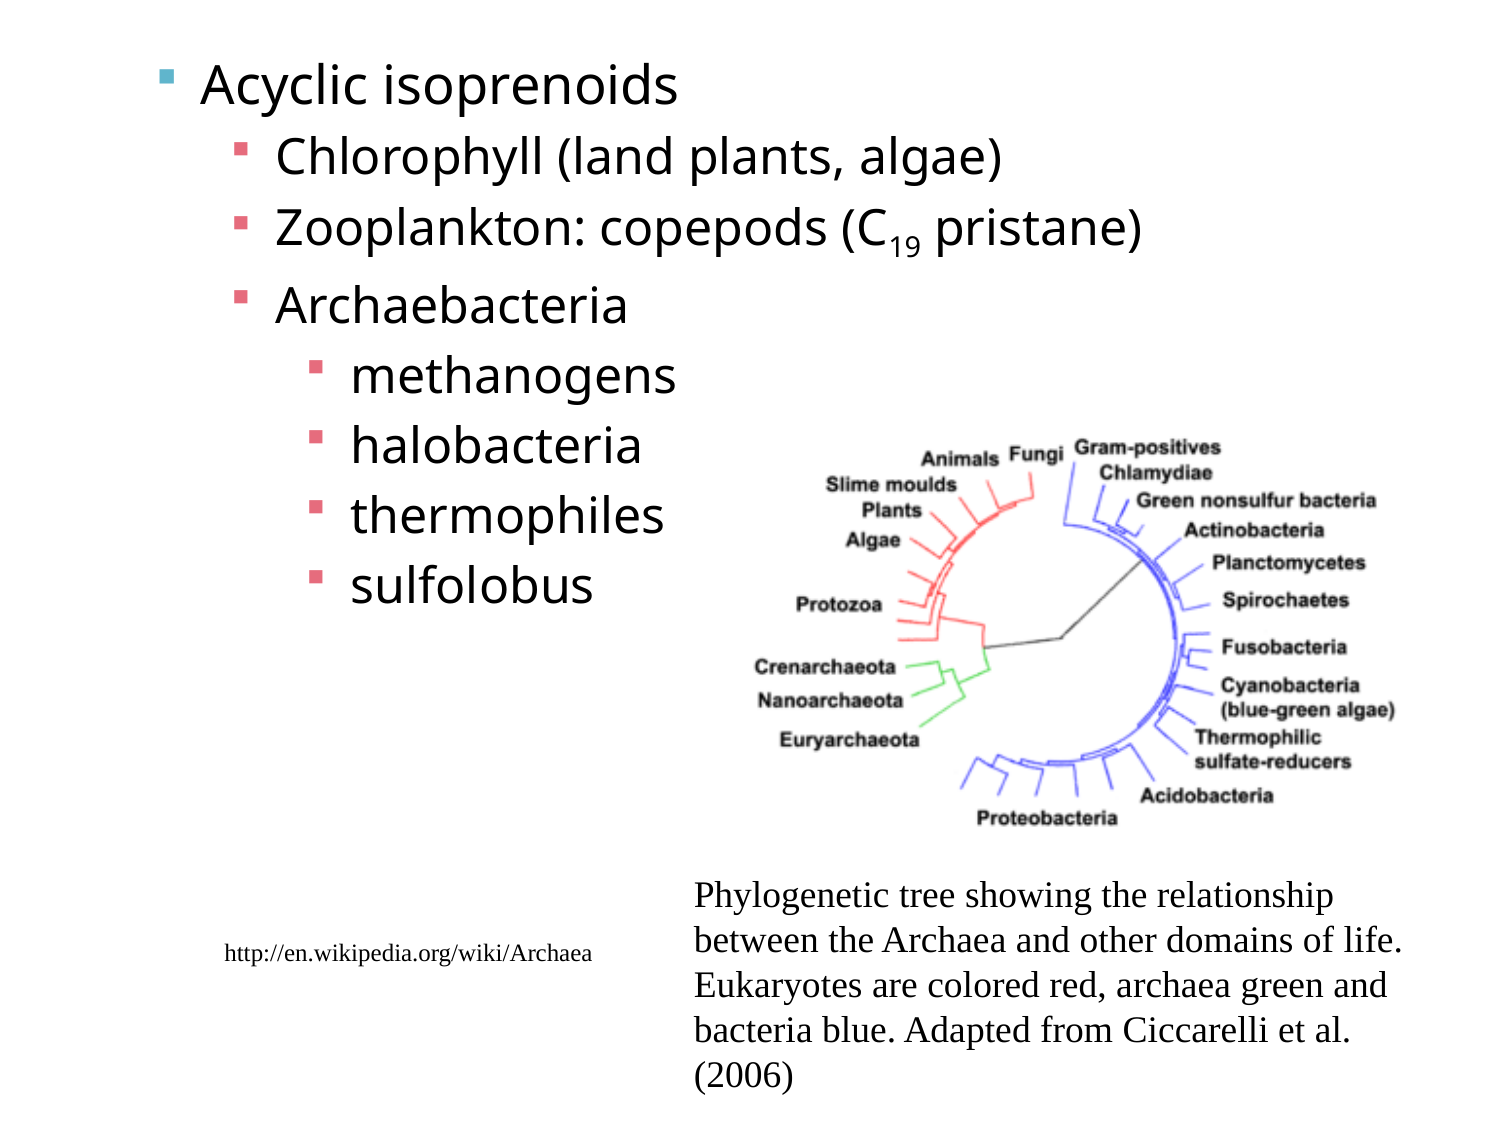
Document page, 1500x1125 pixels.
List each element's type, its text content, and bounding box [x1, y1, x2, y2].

text_box Acyclic isoprenoids Chlorophyll (land plants, algae) Zooplankton: copepods (C19 pristane) Archaebacteria methanogens halobacteria thermophiles sulfolobus [65, 42, 1401, 761]
text_box Phylogenetic tree showing the relationship between the Archaea and other domains of life. Eukaryotes are colored red, archaea green and bacteria blue. Adapted from Ciccarelli et al. (2006) [679, 862, 1430, 1102]
picture [727, 410, 1408, 860]
text_box http://en.wikipedia.org/wiki/Archaea [209, 928, 608, 974]
